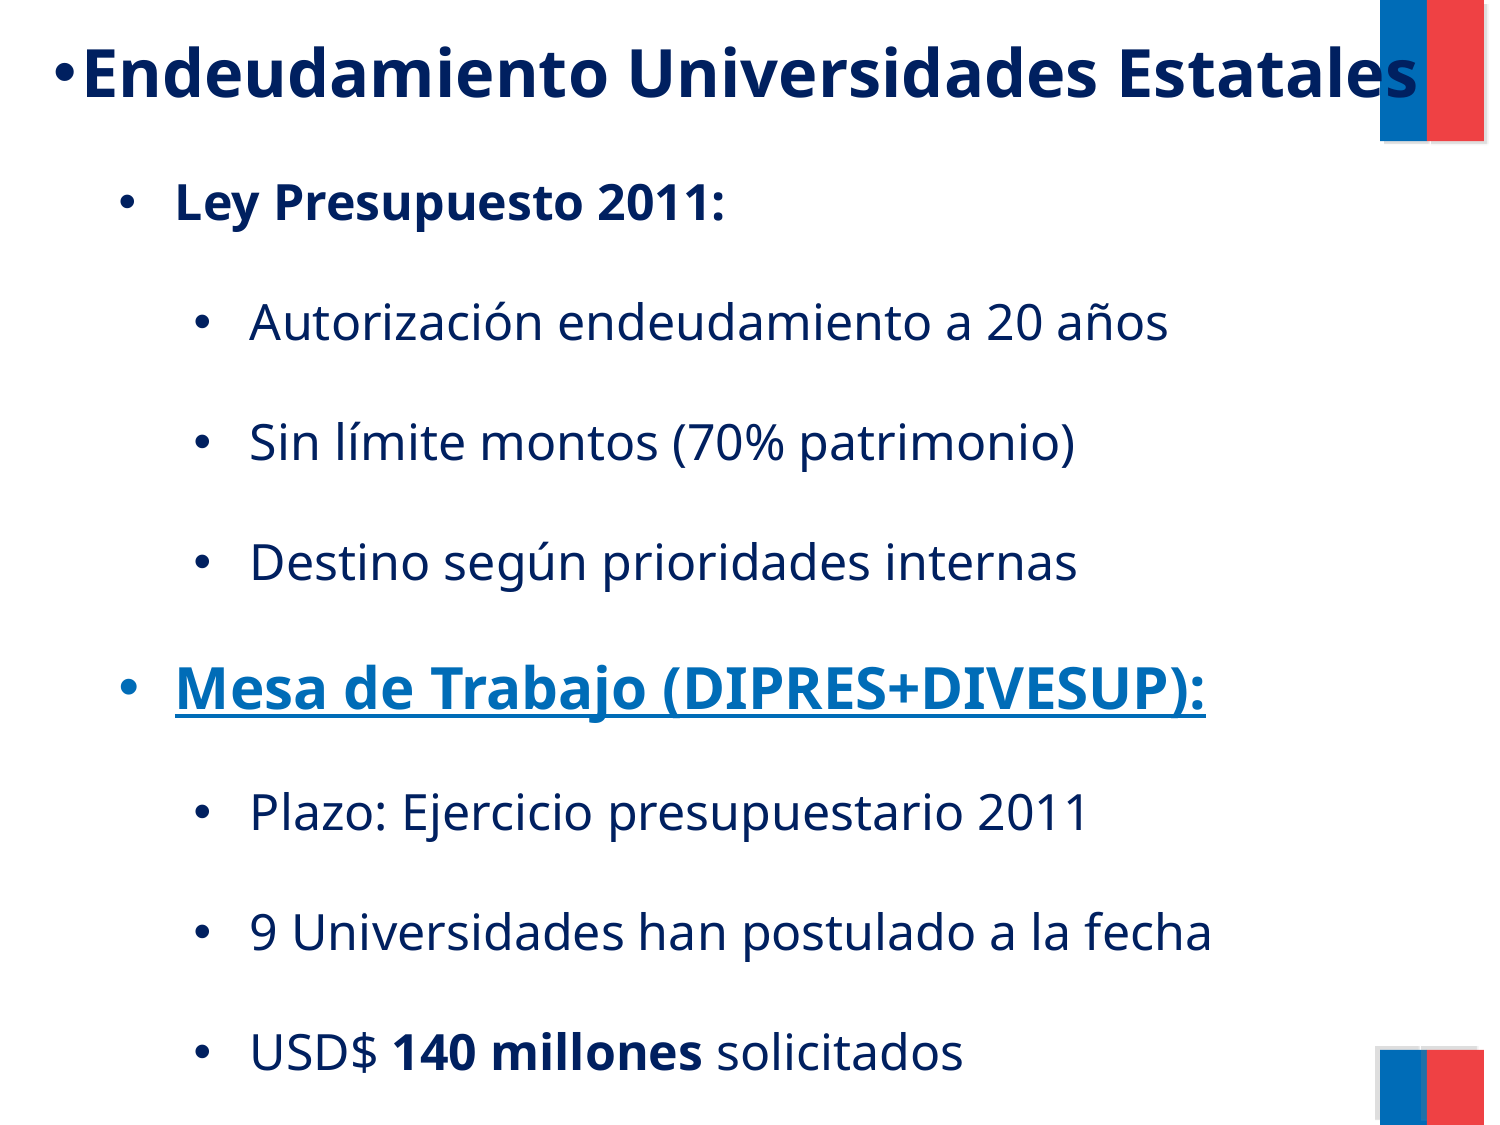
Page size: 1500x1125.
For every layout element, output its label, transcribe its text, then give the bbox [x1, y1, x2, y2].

text_box Endeudamiento Universidades Estatales Ley Presupuesto 2011: Autorización endeudamiento a 20 años Sin límite montos (70% patrimonio) Destino según prioridades internas Mesa de Trabajo (DIPRES+DIVESUP): Plazo: Ejercicio presupuestario 2011 9 Universidades han postulado a la fecha USD$ 140 millones solicitados [53, 30, 1468, 1125]
